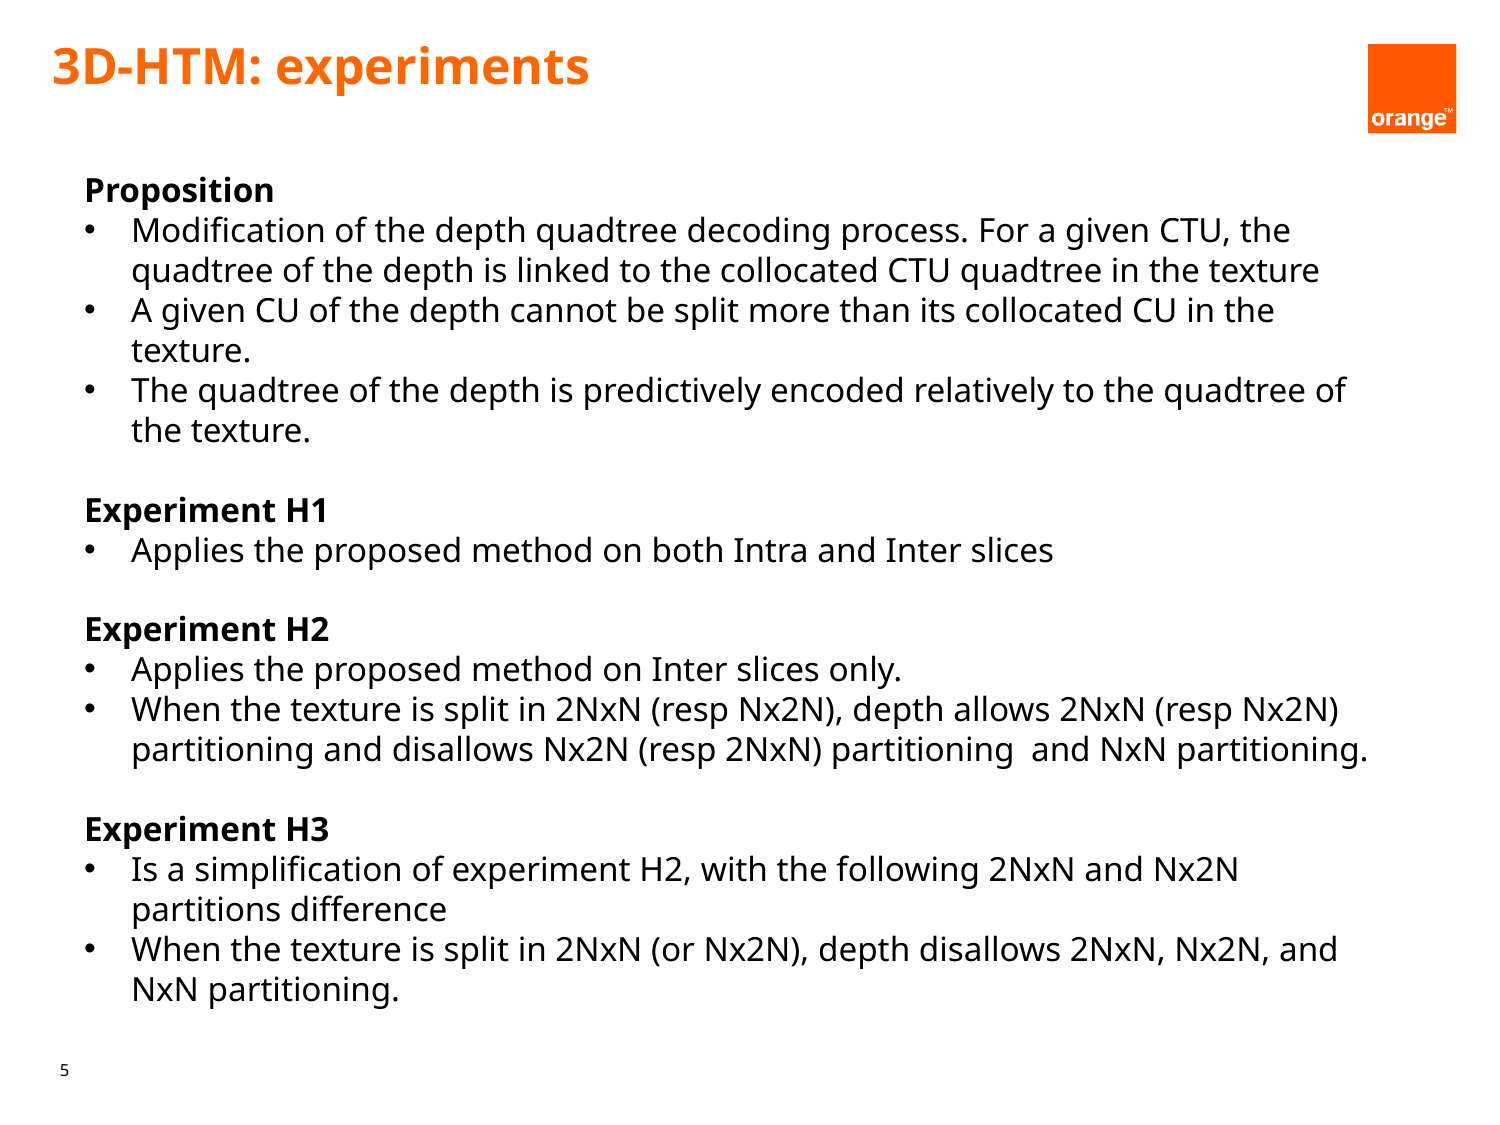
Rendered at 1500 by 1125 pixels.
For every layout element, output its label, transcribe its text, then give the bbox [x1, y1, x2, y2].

picture [1320, 0, 1500, 178]
title 3D-HTM: experiments [52, 34, 1217, 197]
text_box Proposition Modification of the depth quadtree decoding process. For a given CTU, the quadtree of the depth is linked to the collocated CTU quadtree in the texture A given CU of the depth cannot be split more than its collocated CU in the texture. The quadtree of the depth is predictively encoded relatively to the quadtree of the texture. Experiment H1 Applies the proposed method on both Intra and Inter slices Experiment H2 Applies the proposed method on Inter slices only. When the texture is split in 2NxN (resp Nx2N), depth allows 2NxN (resp Nx2N) partitioning and disallows Nx2N (resp 2NxN) partitioning and NxN partitioning. Experiment H3 Is a simplification of experiment H2, with the following 2NxN and Nx2N partitions difference When the texture is split in 2NxN (or Nx2N), depth disallows 2NxN, Nx2N, and NxN partitioning. [69, 162, 1414, 1016]
